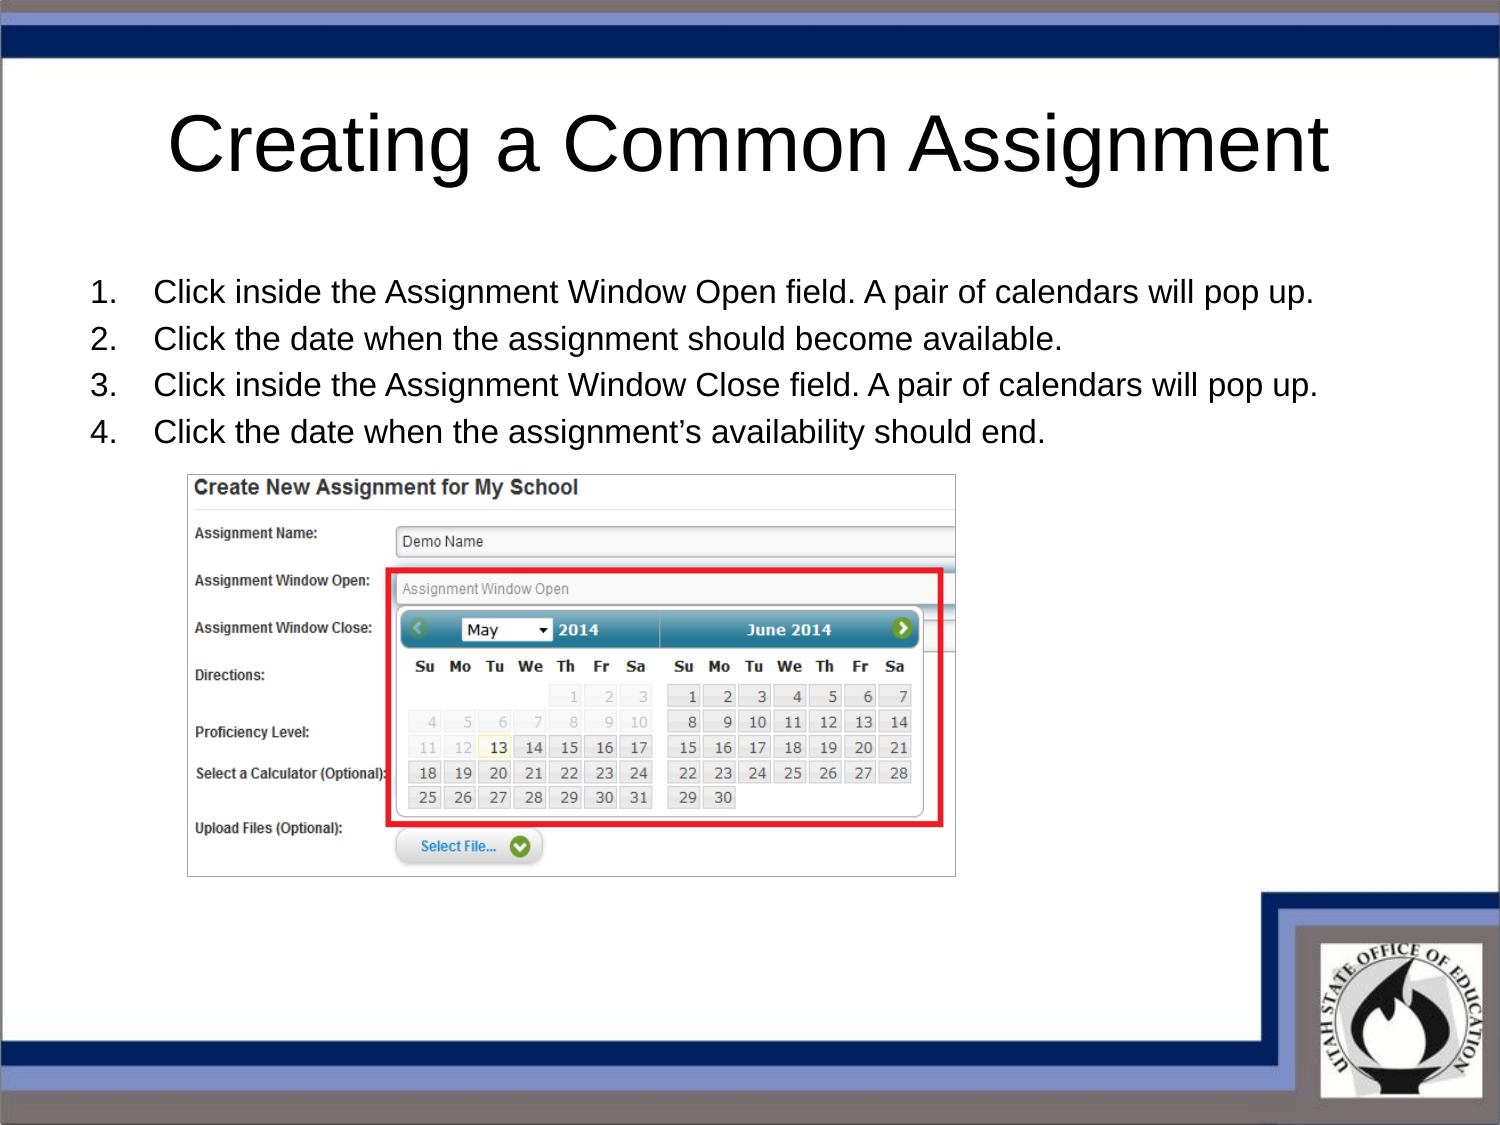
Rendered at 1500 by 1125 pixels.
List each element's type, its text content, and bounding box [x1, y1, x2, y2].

list Click inside the Assignment Window Open field. A pair of calendars will pop up. Click the date when the assignment should become available. Click inside the Assignment Window Close field. A pair of calendars will pop up. Click the date when the assignment’s availability should end. [75, 262, 1425, 888]
picture [0, 0, 1500, 1125]
title Creating a Common Assignment [75, 45, 1425, 233]
